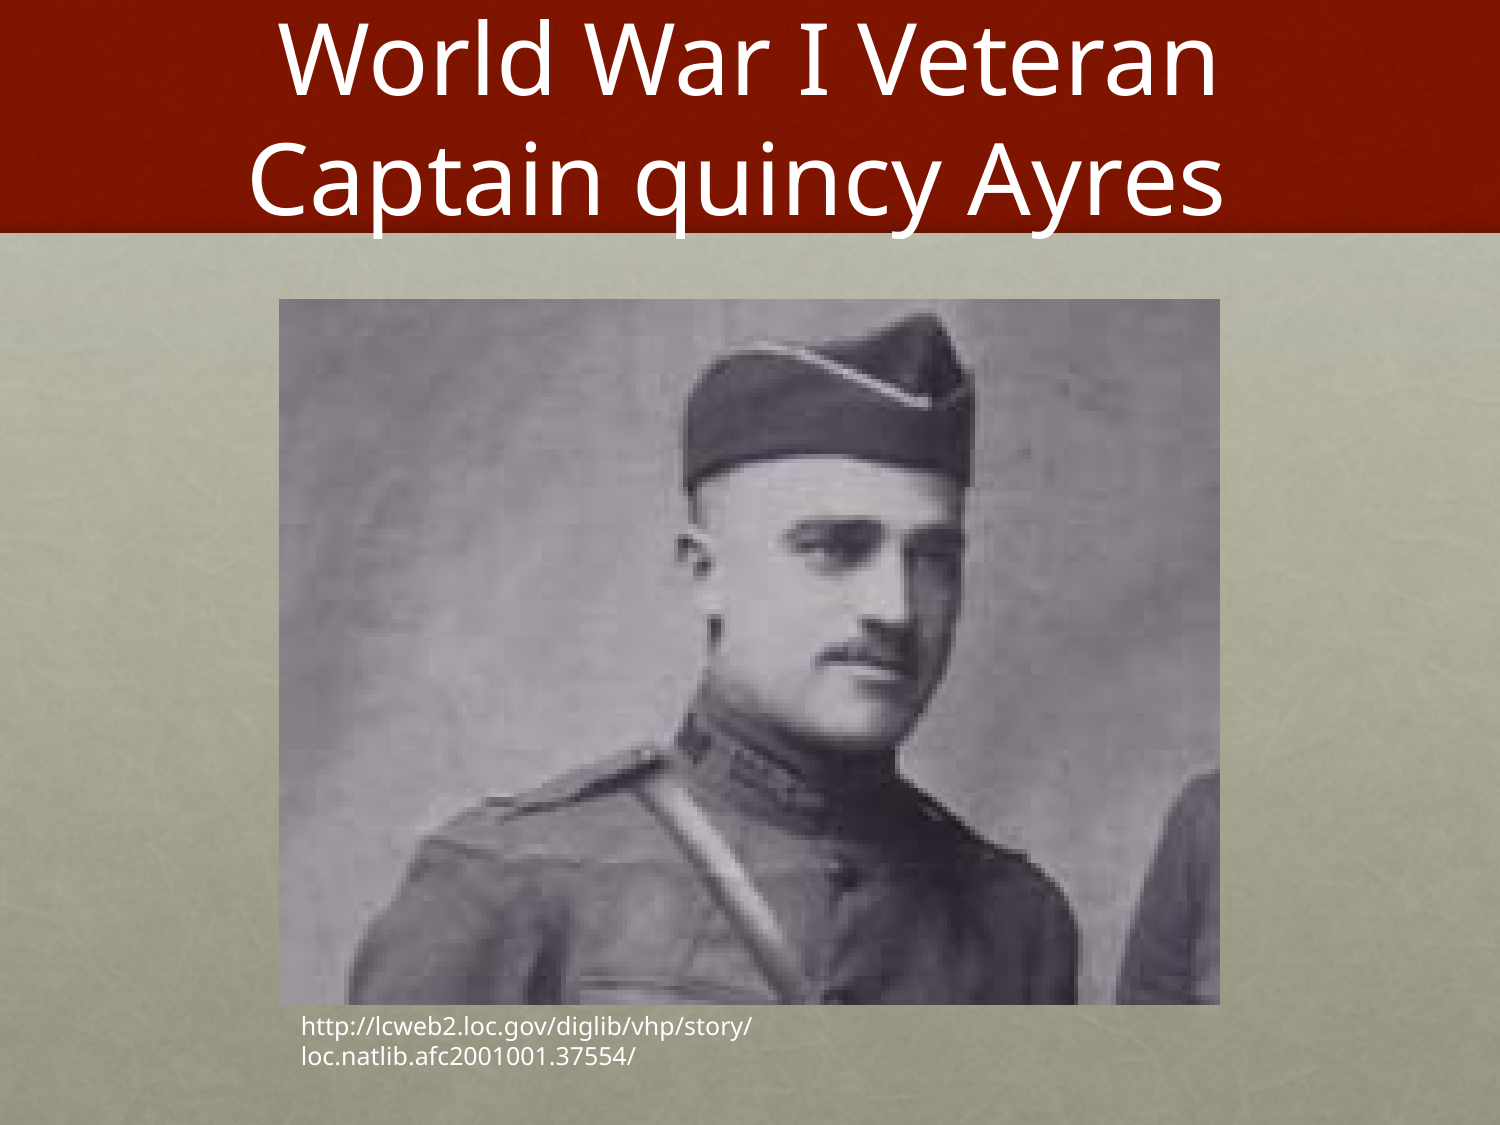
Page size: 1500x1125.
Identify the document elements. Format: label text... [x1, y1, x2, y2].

text_box http://lcweb2.loc.gov/diglib/vhp/story/loc.natlib.afc2001001.37554/ [286, 1042, 1037, 1078]
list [127, 299, 1373, 1006]
title World War I Veteran Captain quincy Ayres [127, 10, 1372, 221]
picture [0, 214, 1500, 1125]
